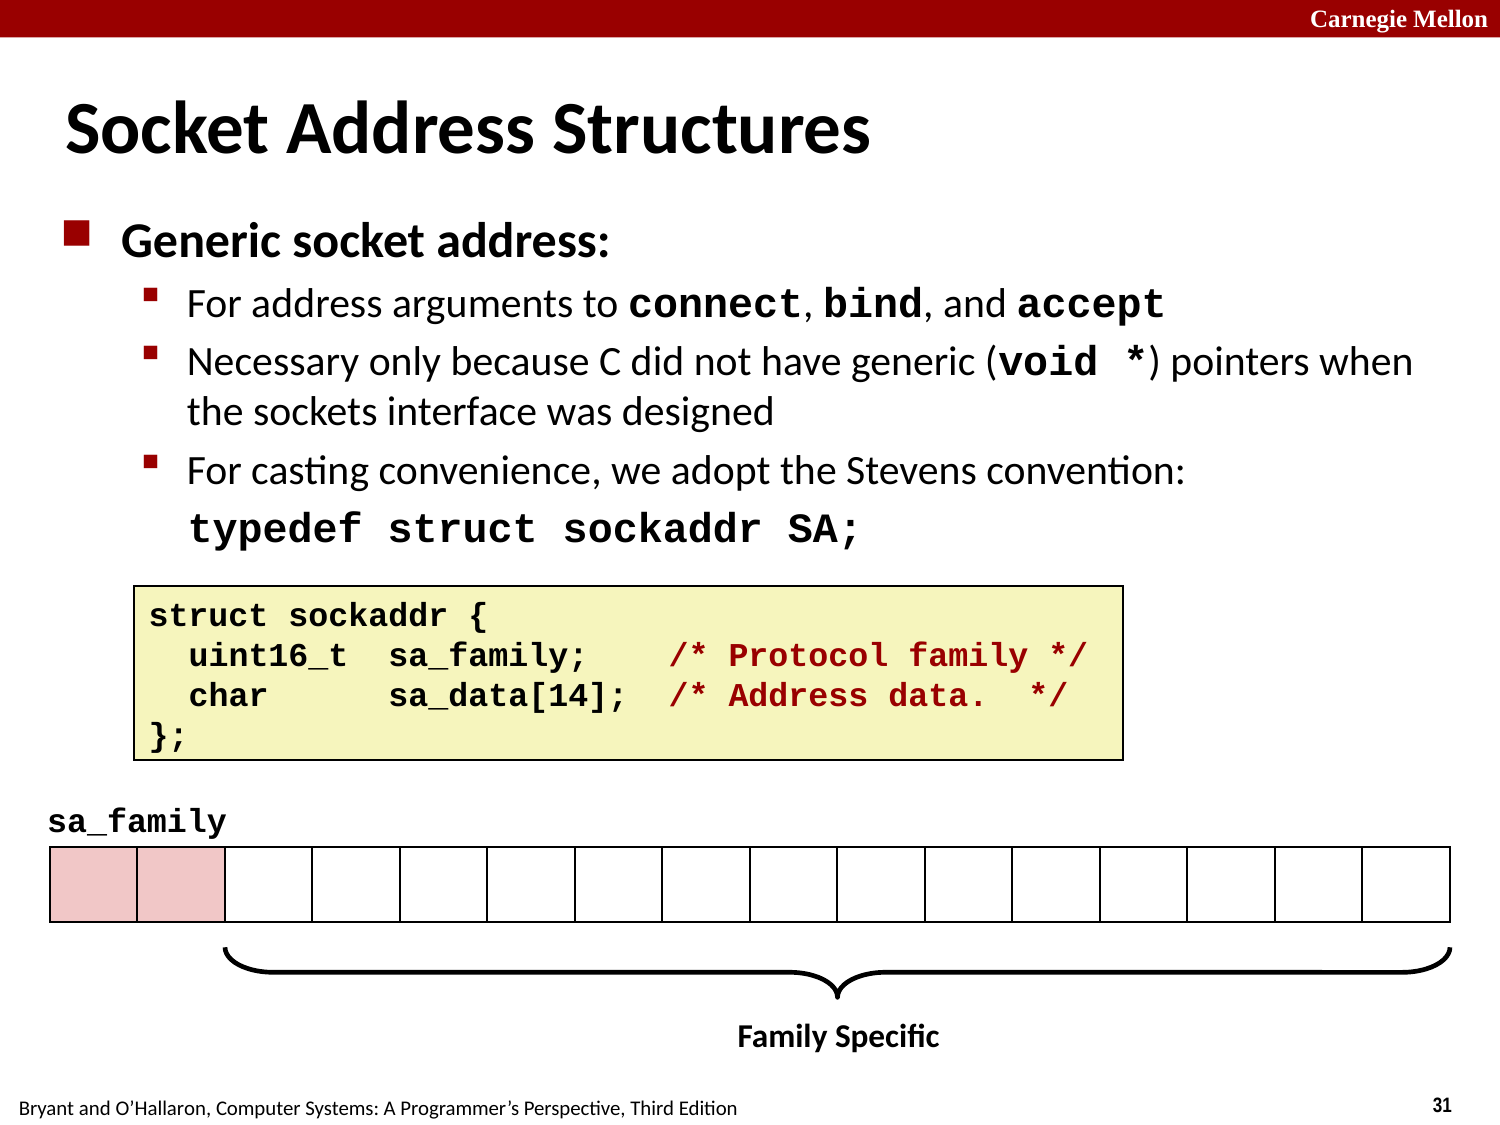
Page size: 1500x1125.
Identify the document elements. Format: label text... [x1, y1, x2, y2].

list Generic socket address: For address arguments to connect, bind, and accept Necessary only because C did not have generic (void *) pointers when the sockets interface was designed For casting convenience, we adopt the Stevens convention: typedef struct sockaddr SA; [49, 199, 1481, 576]
text_box sa_family [32, 792, 243, 847]
title Socket Address Structures [49, 59, 1481, 188]
text_box struct sockaddr { uint16_t sa_family; /* Protocol family */ char sa_data[14]; /* Address data. */ }; [133, 585, 1124, 761]
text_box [49, 846, 1451, 923]
text_box [225, 947, 1450, 998]
text_box Family Specific [722, 1006, 955, 1062]
